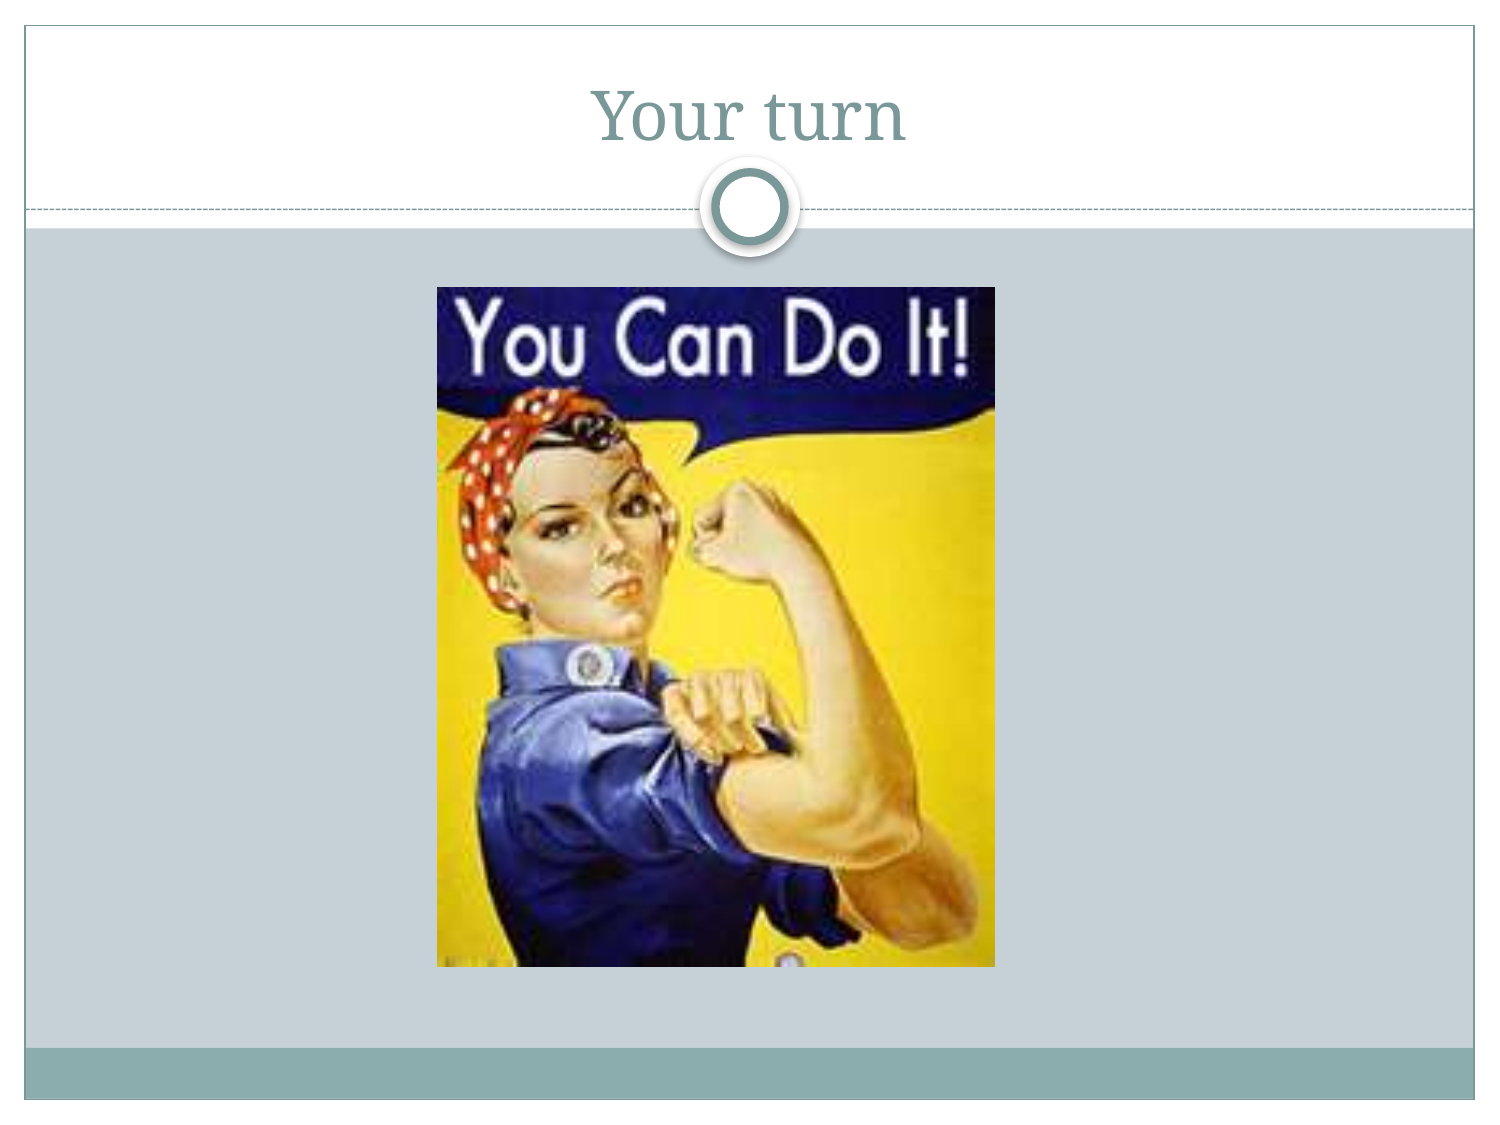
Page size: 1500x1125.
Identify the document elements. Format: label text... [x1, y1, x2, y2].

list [437, 287, 995, 968]
title Your turn [49, 37, 1450, 162]
